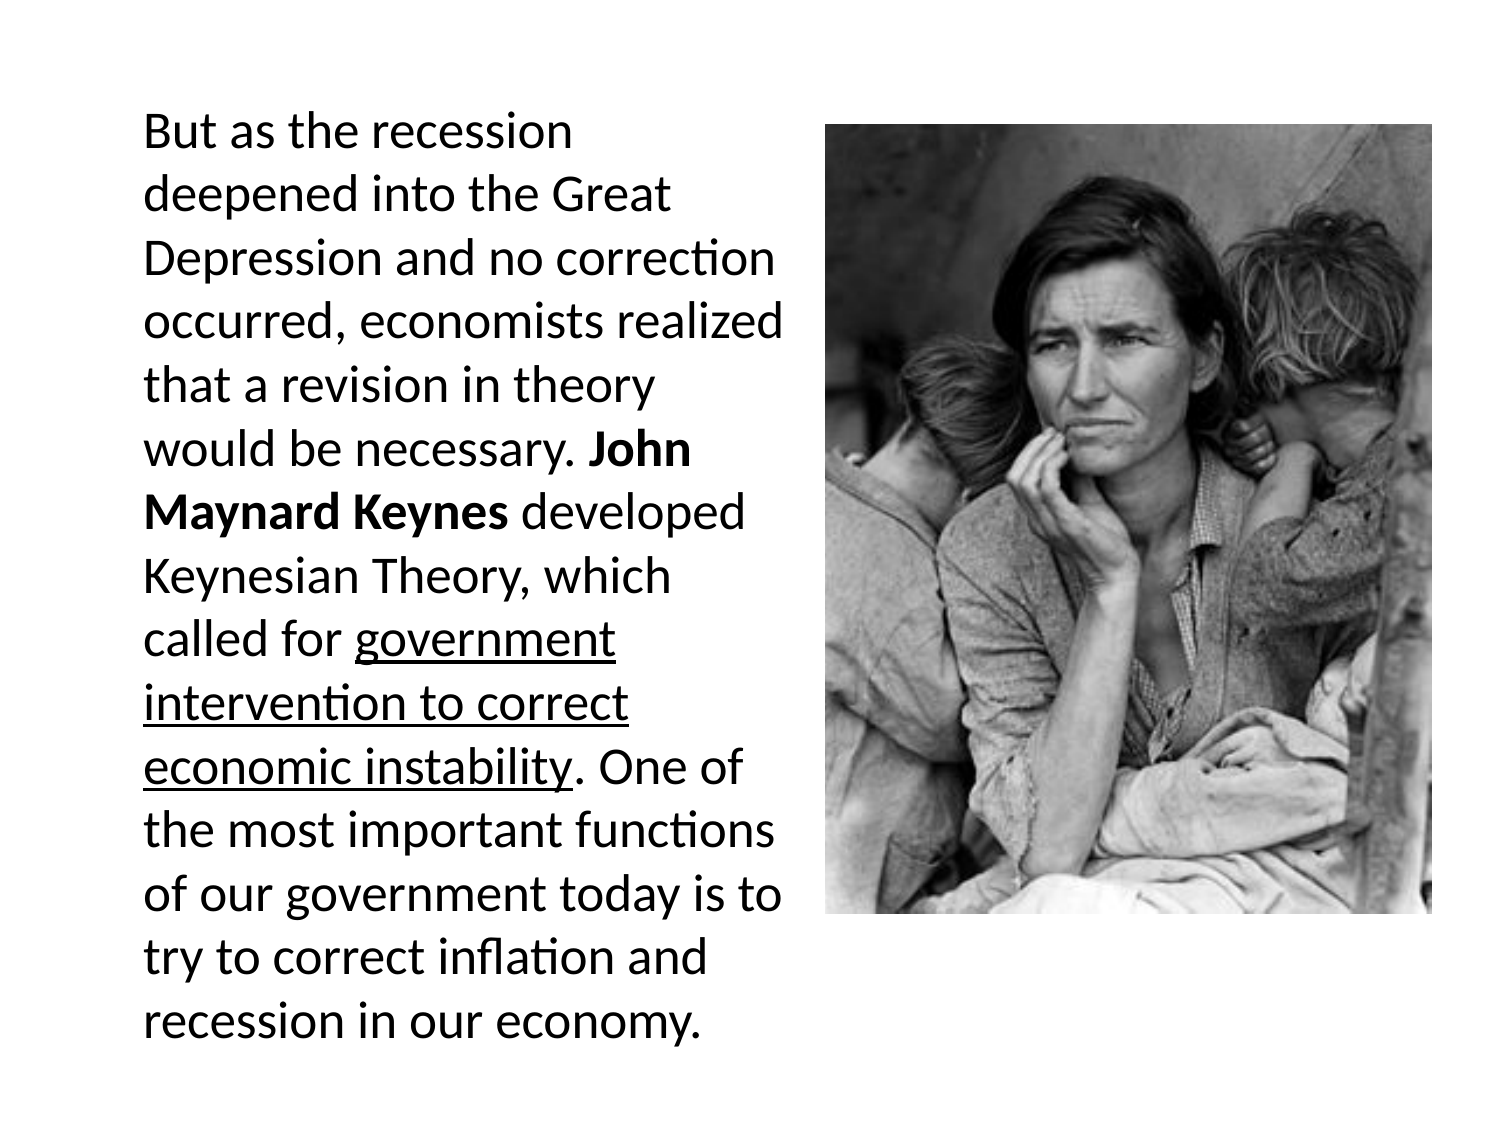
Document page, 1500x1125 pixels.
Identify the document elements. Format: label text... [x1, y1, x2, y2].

picture [824, 124, 1432, 914]
list But as the recession deepened into the Great Depression and no correction occurred, economists realized that a revision in theory would be necessary. John Maynard Keynes developed Keynesian Theory, which called for government intervention to correct economic instability. One of the most important functions of our government today is to try to correct inflation and recession in our economy. [75, 87, 800, 1063]
